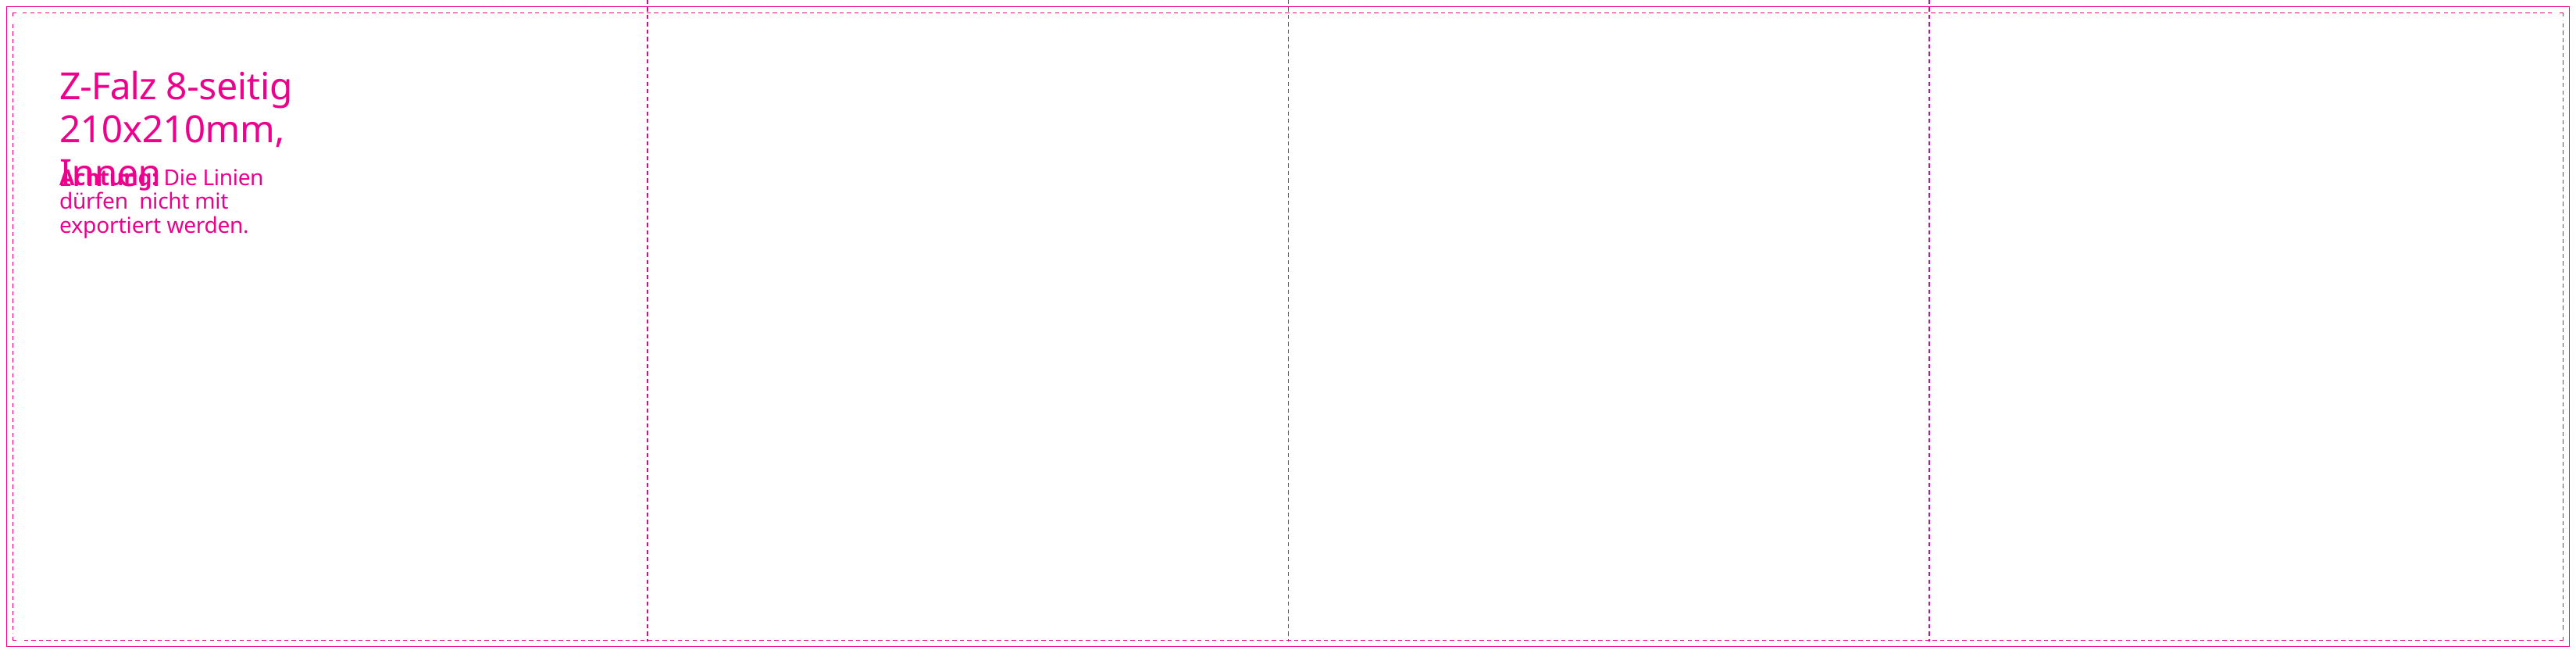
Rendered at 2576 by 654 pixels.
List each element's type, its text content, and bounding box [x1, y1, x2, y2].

title Z-Falz 8-seitig 210x210mm, Innen [57, 59, 354, 195]
text_box Achtung: Die Linien dürfen nicht mit exportiert werden. [57, 161, 318, 238]
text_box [12, 23, 18, 641]
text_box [2558, 12, 2564, 630]
